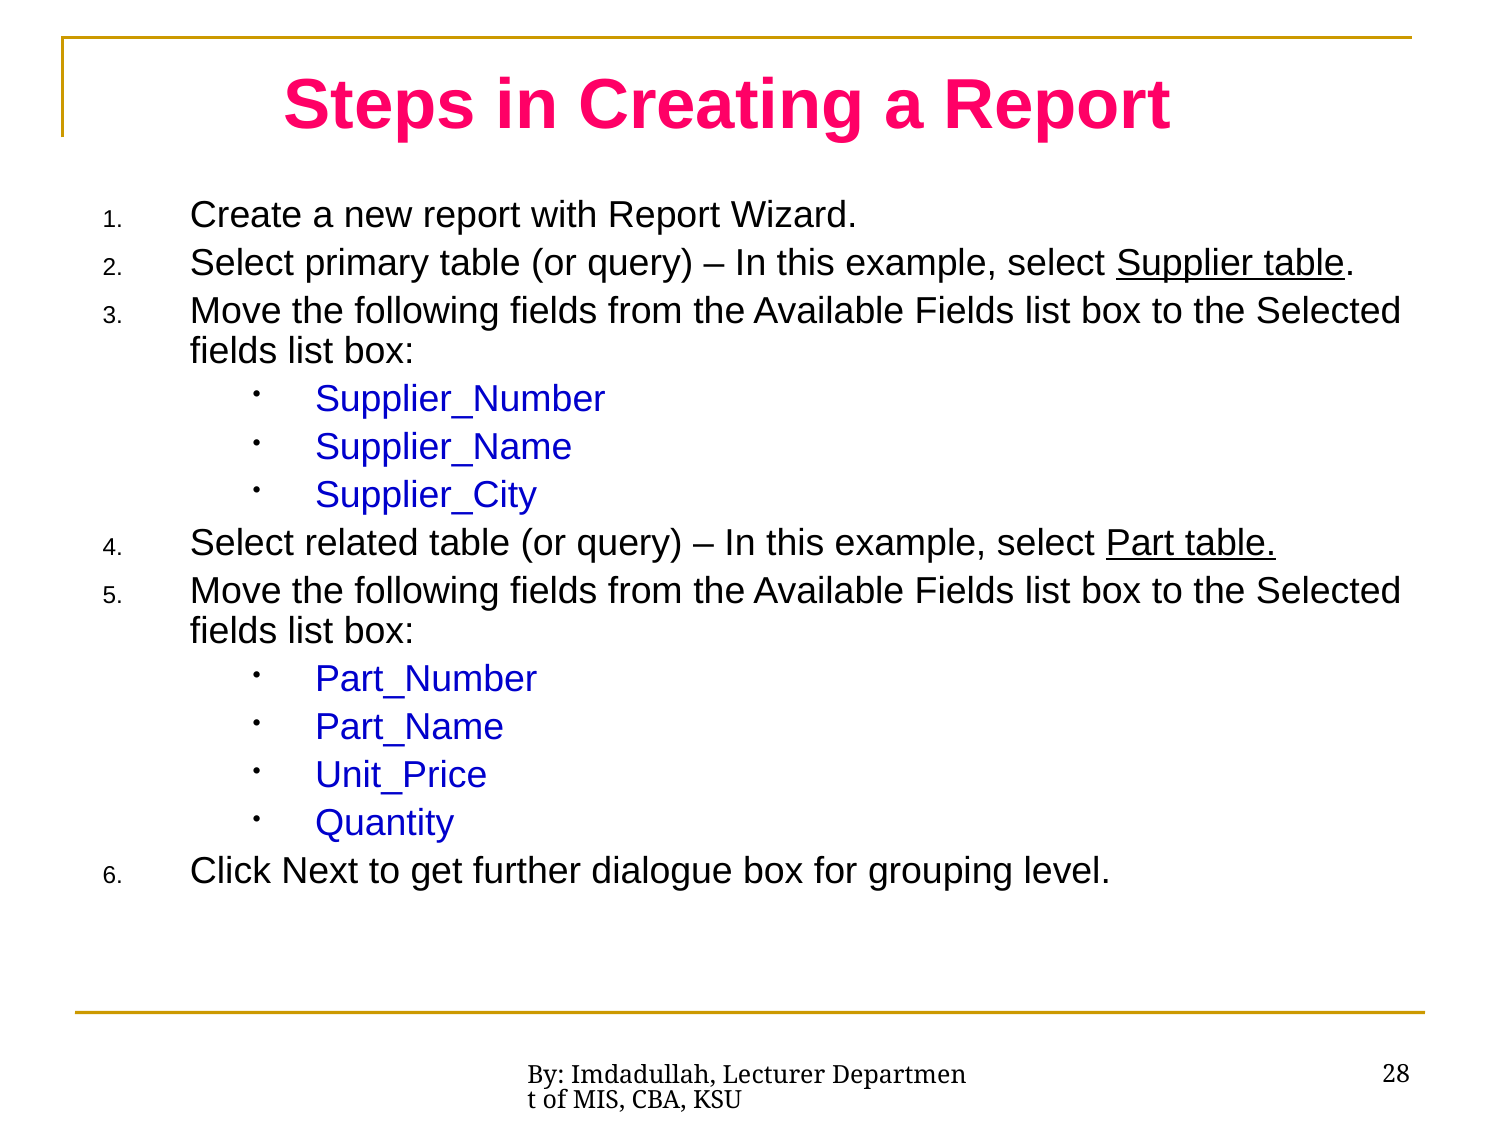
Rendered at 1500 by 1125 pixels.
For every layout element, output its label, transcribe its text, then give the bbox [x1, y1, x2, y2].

title Steps in Creating a Report [62, 50, 1413, 188]
footer By: Imdadullah, Lecturer Department of MIS, CBA, KSU [512, 1025, 988, 1100]
list Create a new report with Report Wizard. Select primary table (or query) – In this example, select Supplier table. Move the following fields from the Available Fields list box to the Selected fields list box: Supplier_Number Supplier_Name Supplier_City Select related table (or query) – In this example, select Part table. Move the following fields from the Available Fields list box to the Selected fields list box: Part_Number Part_Name Unit_Price Quantity Click Next to get further dialogue box for grouping level. [87, 187, 1450, 963]
slide_number 28 [1074, 1024, 1425, 1100]
